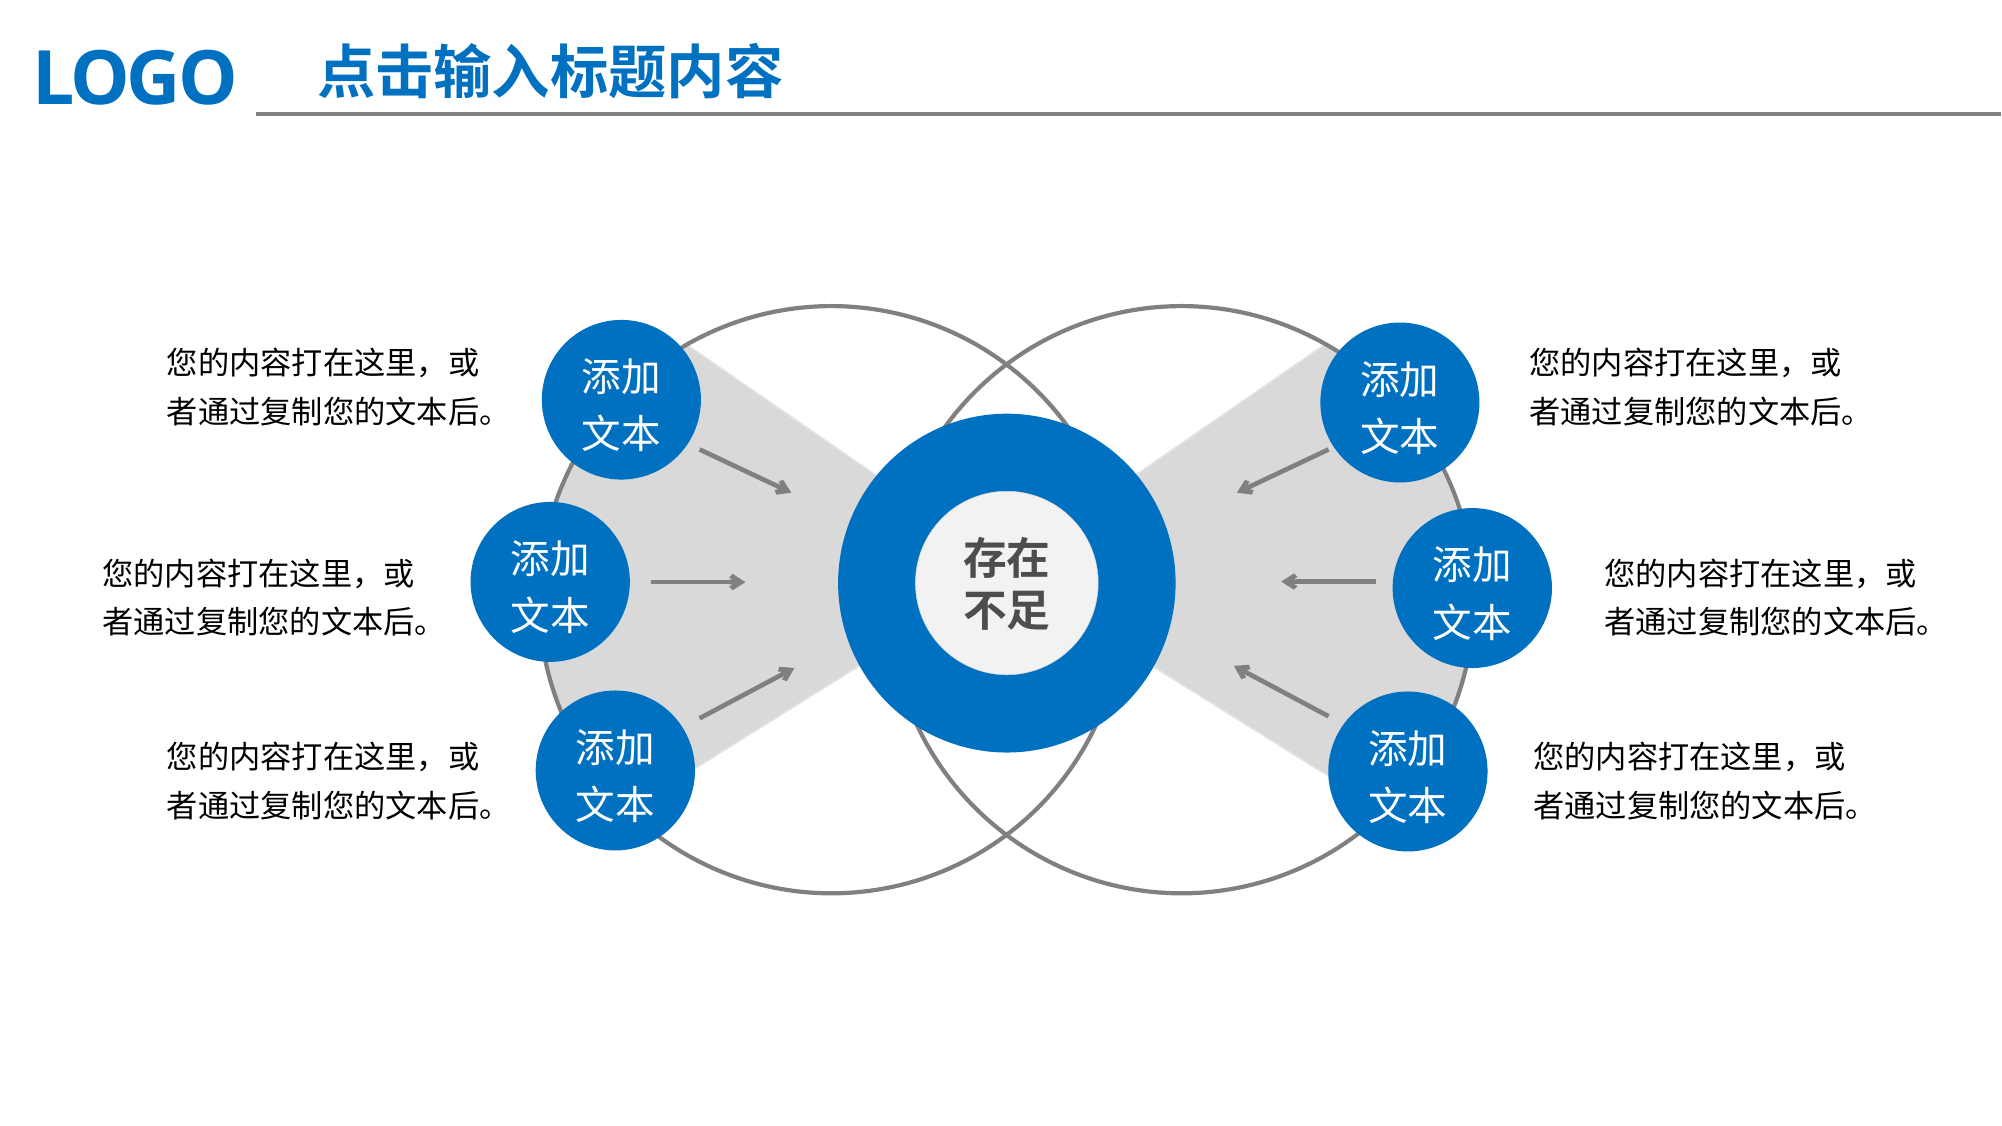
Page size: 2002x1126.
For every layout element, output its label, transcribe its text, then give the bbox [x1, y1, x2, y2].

text_box 您的内容打在这里，或者通过复制您的文本后。 [152, 324, 501, 437]
text_box 添加文本 [535, 690, 696, 851]
text_box 您的内容打在这里，或者通过复制您的文本后。 [1514, 324, 1859, 437]
text_box 添加文本 [1320, 322, 1480, 483]
text_box 添加文本 [1328, 691, 1488, 852]
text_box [1233, 665, 1329, 717]
text_box 您的内容打在这里，或者通过复制您的文本后。 [152, 718, 497, 831]
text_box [837, 413, 1176, 753]
text_box 您的内容打在这里，或者通过复制您的文本后。 [87, 535, 432, 648]
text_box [1236, 449, 1329, 493]
text_box 点击输入标题内容 [280, 27, 820, 113]
text_box 您的内容打在这里，或者通过复制您的文本后。 [1518, 718, 1863, 831]
text_box [545, 306, 1006, 894]
text_box 添加文本 [541, 319, 701, 480]
text_box 您的内容打在这里，或者通过复制您的文本后。 [1589, 535, 1934, 648]
text_box 添加文本 [470, 501, 630, 662]
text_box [699, 667, 795, 719]
text_box [936, 306, 1467, 894]
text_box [699, 449, 792, 493]
text_box 添加文本 [1392, 508, 1552, 669]
